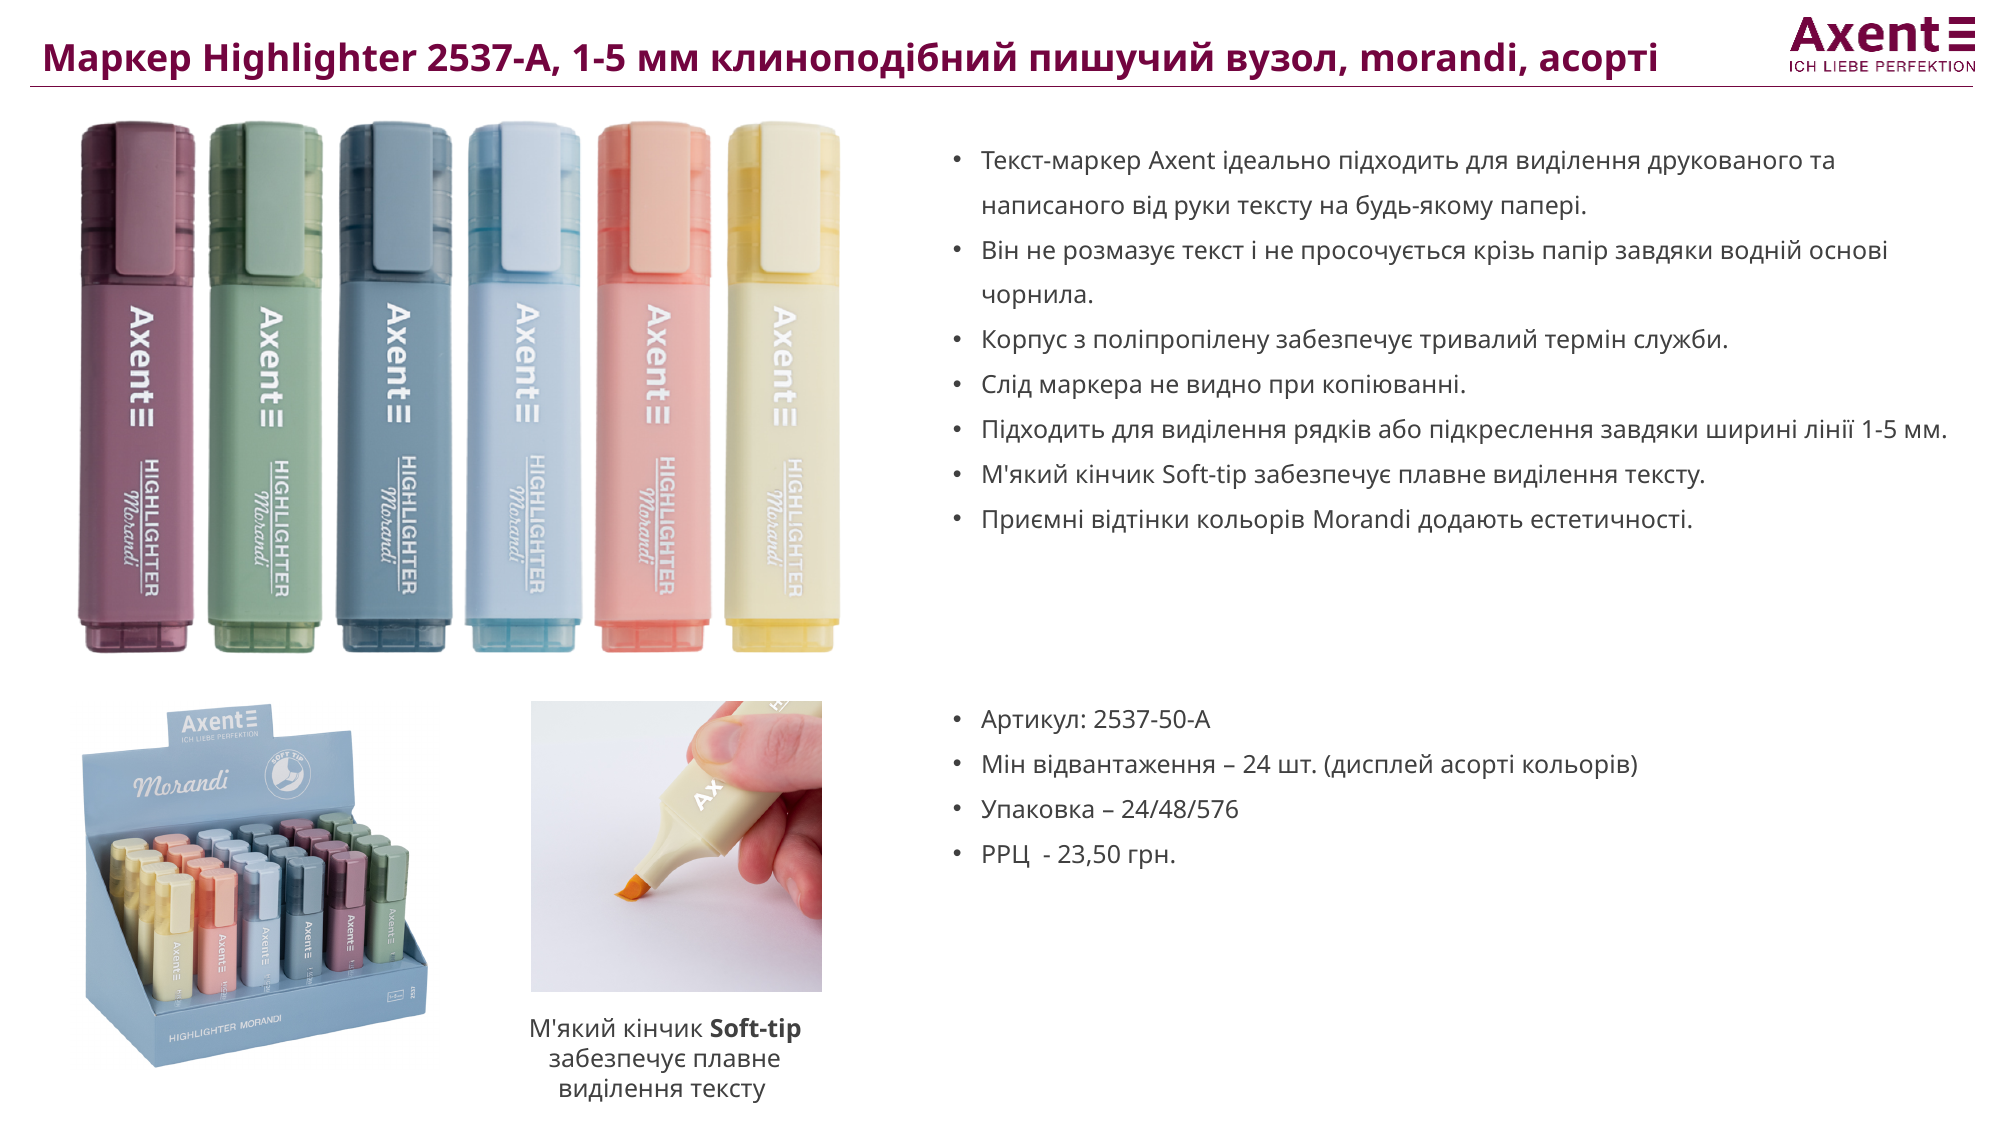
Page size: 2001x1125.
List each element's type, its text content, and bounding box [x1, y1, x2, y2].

picture [1790, 17, 1975, 73]
text_box Маркер Highlighter 2537-A, 1-5 мм клиноподібний пишучий вузол, morandi, асорті [749, 4, 1812, 86]
picture [63, 0, 855, 1070]
text_box Текст-маркер Axent ідеально підходить для виділення друкованого та написаного від руки тексту на будь-якому папері. Він не розмазує текст і не просочується крізь папір завдяки водній основі чорнила. Корпус з поліпропілену забезпечує тривалий термін служби. Слід маркера не видно при копіюванні. Підходить для виділення рядків або підкреслення завдяки ширині лінії 1-5 мм. М'який кінчик Soft-tip забезпечує плавне виділення тексту. Приємні відтінки кольорів Morandi додають естетичності. [938, 122, 1990, 541]
text_box Артикул: 2537-50-A Мін відвантаження – 24 шт. (дисплей асорті кольорів) Упаковка – 24/48/576 РРЦ - 23,50 грн. [938, 681, 1783, 876]
text_box М'який кінчик Soft-tip забезпечує плавне виділення тексту [480, 1005, 850, 1110]
text_box Маркер Highlighter 2537-A, 1-5 мм клиноподібний пишучий вузол, morandi, асорті [27, 4, 168, 87]
